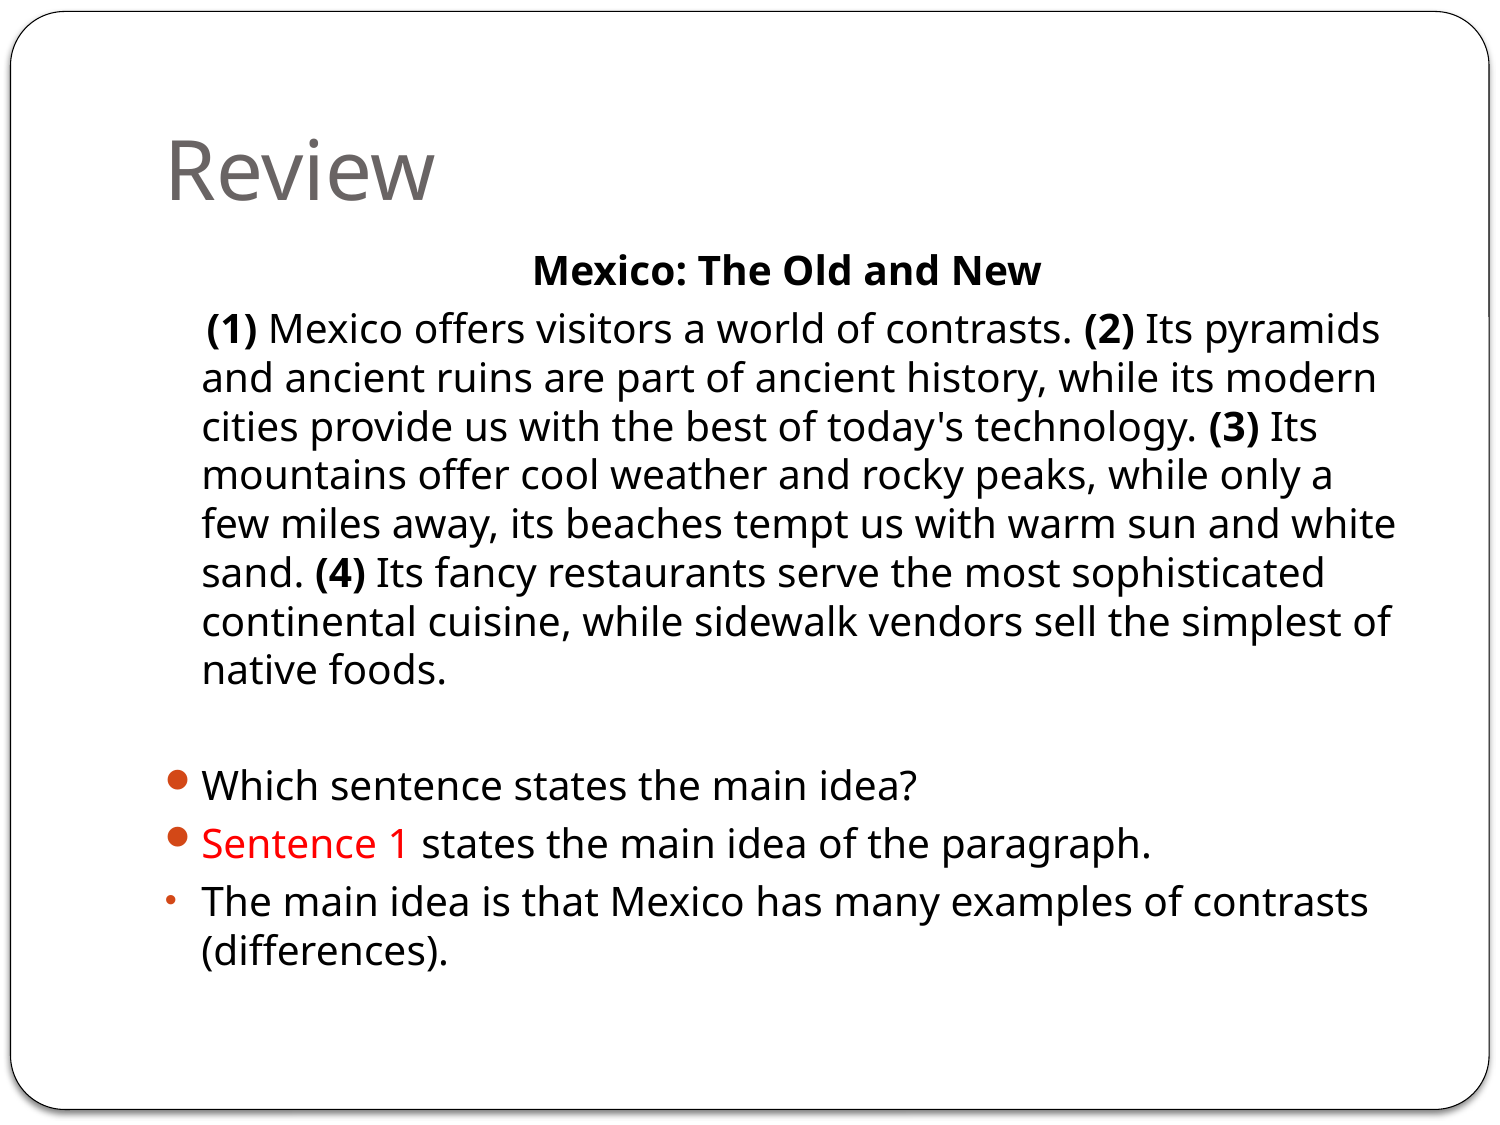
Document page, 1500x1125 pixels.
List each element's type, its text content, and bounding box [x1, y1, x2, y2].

list Mexico: The Old and New (1) Mexico offers visitors a world of contrasts. (2) Its pyramids and ancient ruins are part of ancient history, while its modern cities provide us with the best of today's technology. (3) Its mountains offer cool weather and rocky peaks, while only a few miles away, its beaches tempt us with warm sun and white sand. (4) Its fancy restaurants serve the most sophisticated continental cuisine, while sidewalk vendors sell the simplest of native foods. Which sentence states the main idea? Sentence 1 states the main idea of the paragraph. The main idea is that Mexico has many examples of contrasts (differences). [150, 237, 1425, 988]
title Review [150, 45, 1425, 233]
